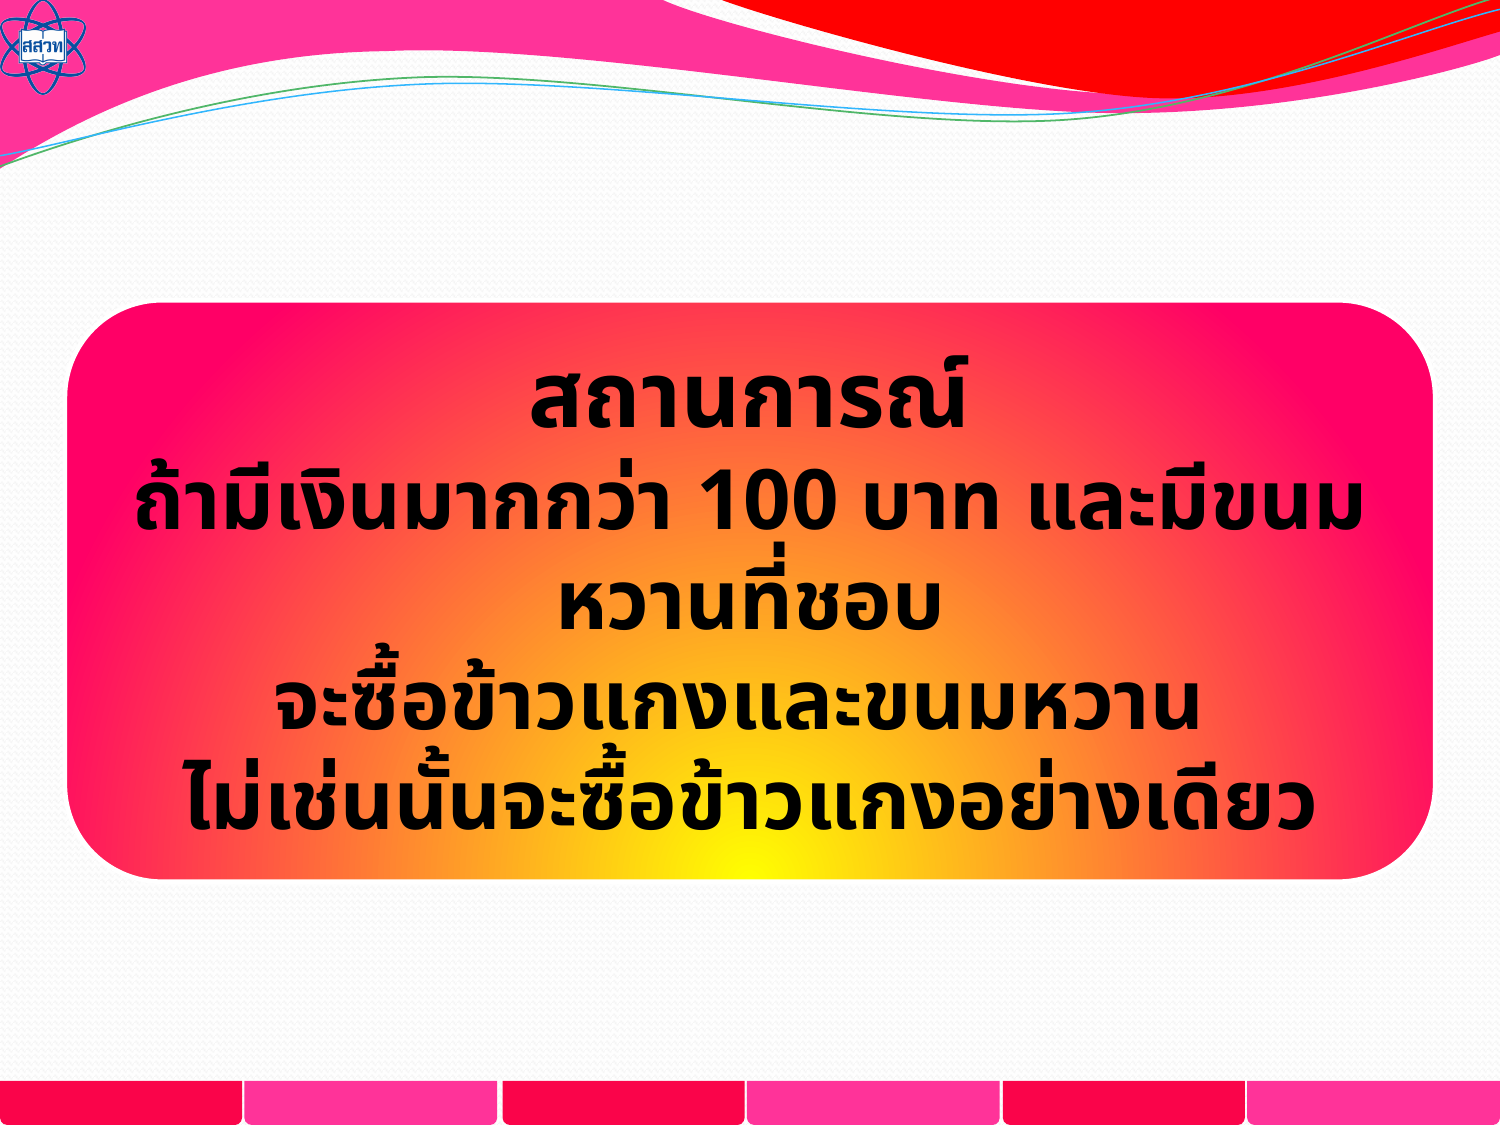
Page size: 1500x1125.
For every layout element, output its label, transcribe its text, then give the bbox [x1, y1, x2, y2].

picture [0, 0, 86, 95]
text_box สถานการณ์ ถ้ามีเงินมากกว่า 100 บาท และมีขนมหวานที่ชอบ จะซื้อข้าวแกงและขนมหวาน ไม่เช่นนั้นจะซื้อข้าวแกงอย่างเดียว [64, 299, 1436, 883]
